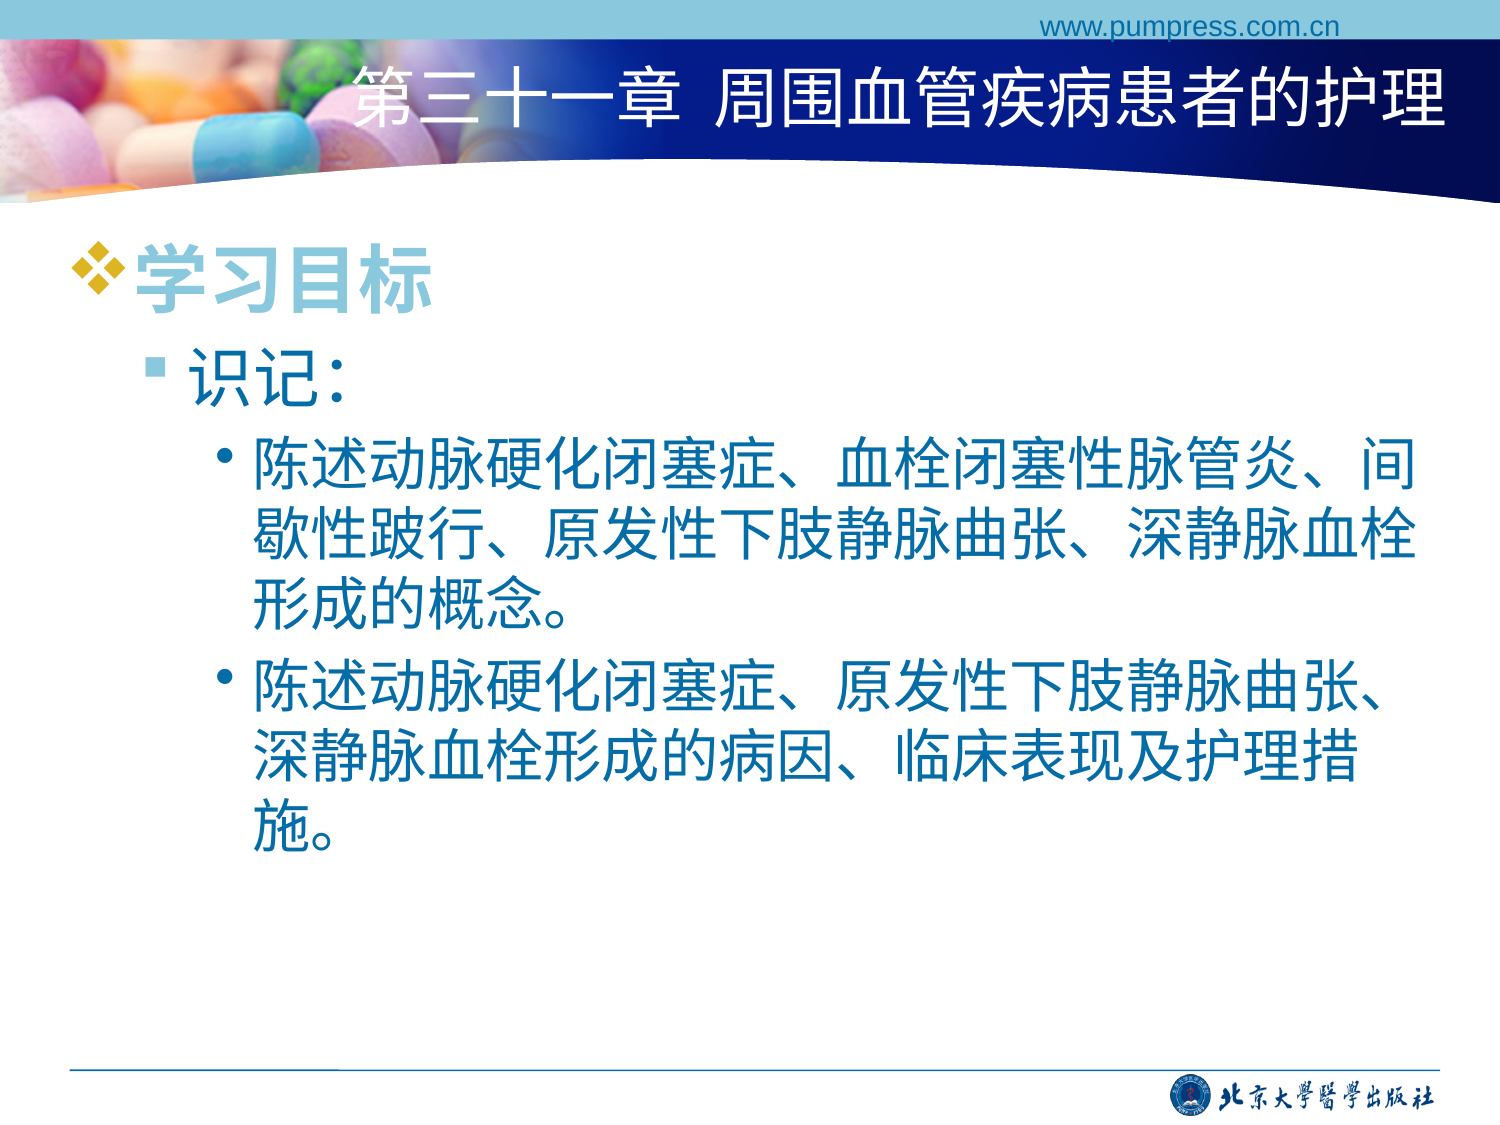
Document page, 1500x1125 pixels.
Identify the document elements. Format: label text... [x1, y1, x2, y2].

picture [0, 40, 1500, 203]
title 第三十一章 周围血管疾病患者的护理 [137, 49, 1463, 143]
list 学习目标 识记： 陈述动脉硬化闭塞症、血栓闭塞性脉管炎、间歇性跛行、原发性下肢静脉曲张、深静脉血栓形成的概念。 陈述动脉硬化闭塞症、原发性下肢静脉曲张、深静脉血栓形成的病因、临床表现及护理措施。 [49, 224, 1463, 1026]
slide_number www.pumpress.com.cn [1025, 0, 1463, 38]
picture [1170, 1074, 1436, 1118]
